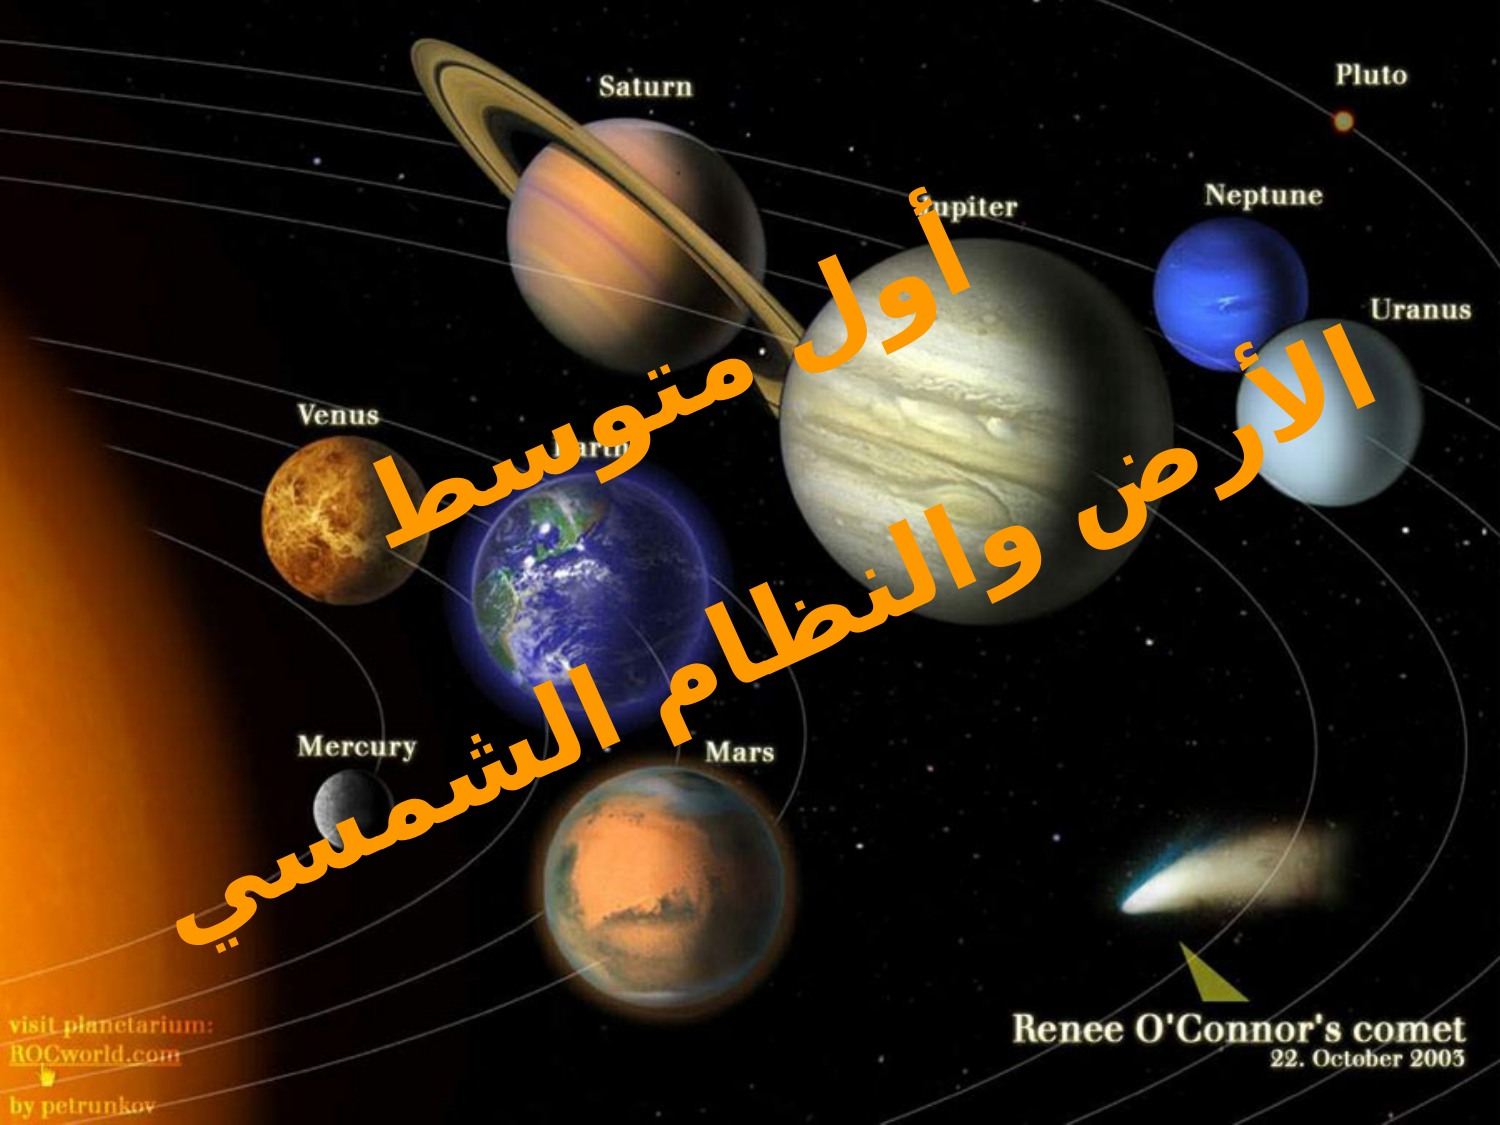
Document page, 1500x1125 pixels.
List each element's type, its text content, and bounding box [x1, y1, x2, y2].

picture [0, 0, 1500, 1125]
text_box أول متوسط الأرض والنظام الشمسي [0, 34, 1412, 978]
